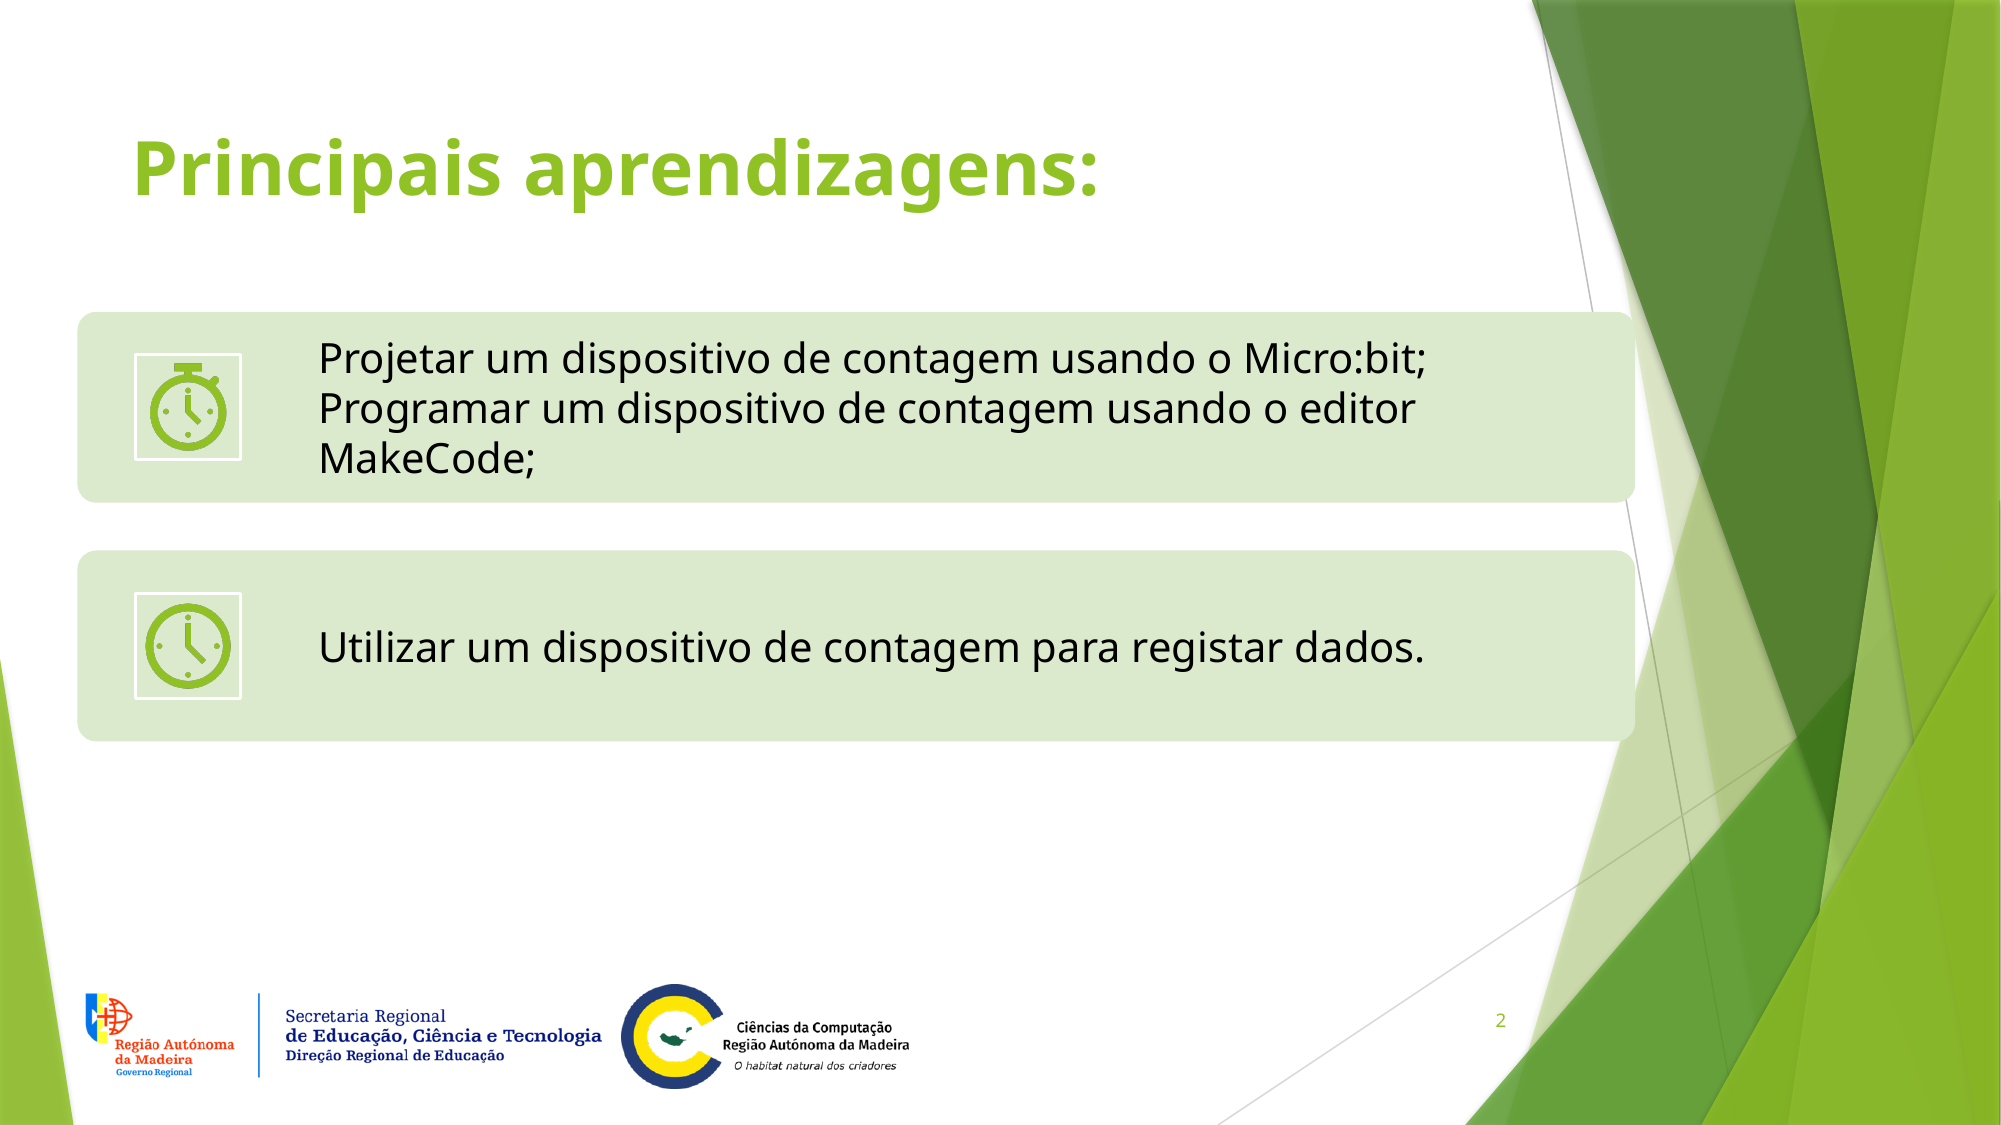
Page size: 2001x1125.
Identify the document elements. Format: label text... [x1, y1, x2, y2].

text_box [76, 983, 910, 1090]
slide_number 2 [1409, 991, 1522, 1051]
title Principais aprendizagens: [111, 99, 1522, 206]
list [76, 207, 1636, 846]
